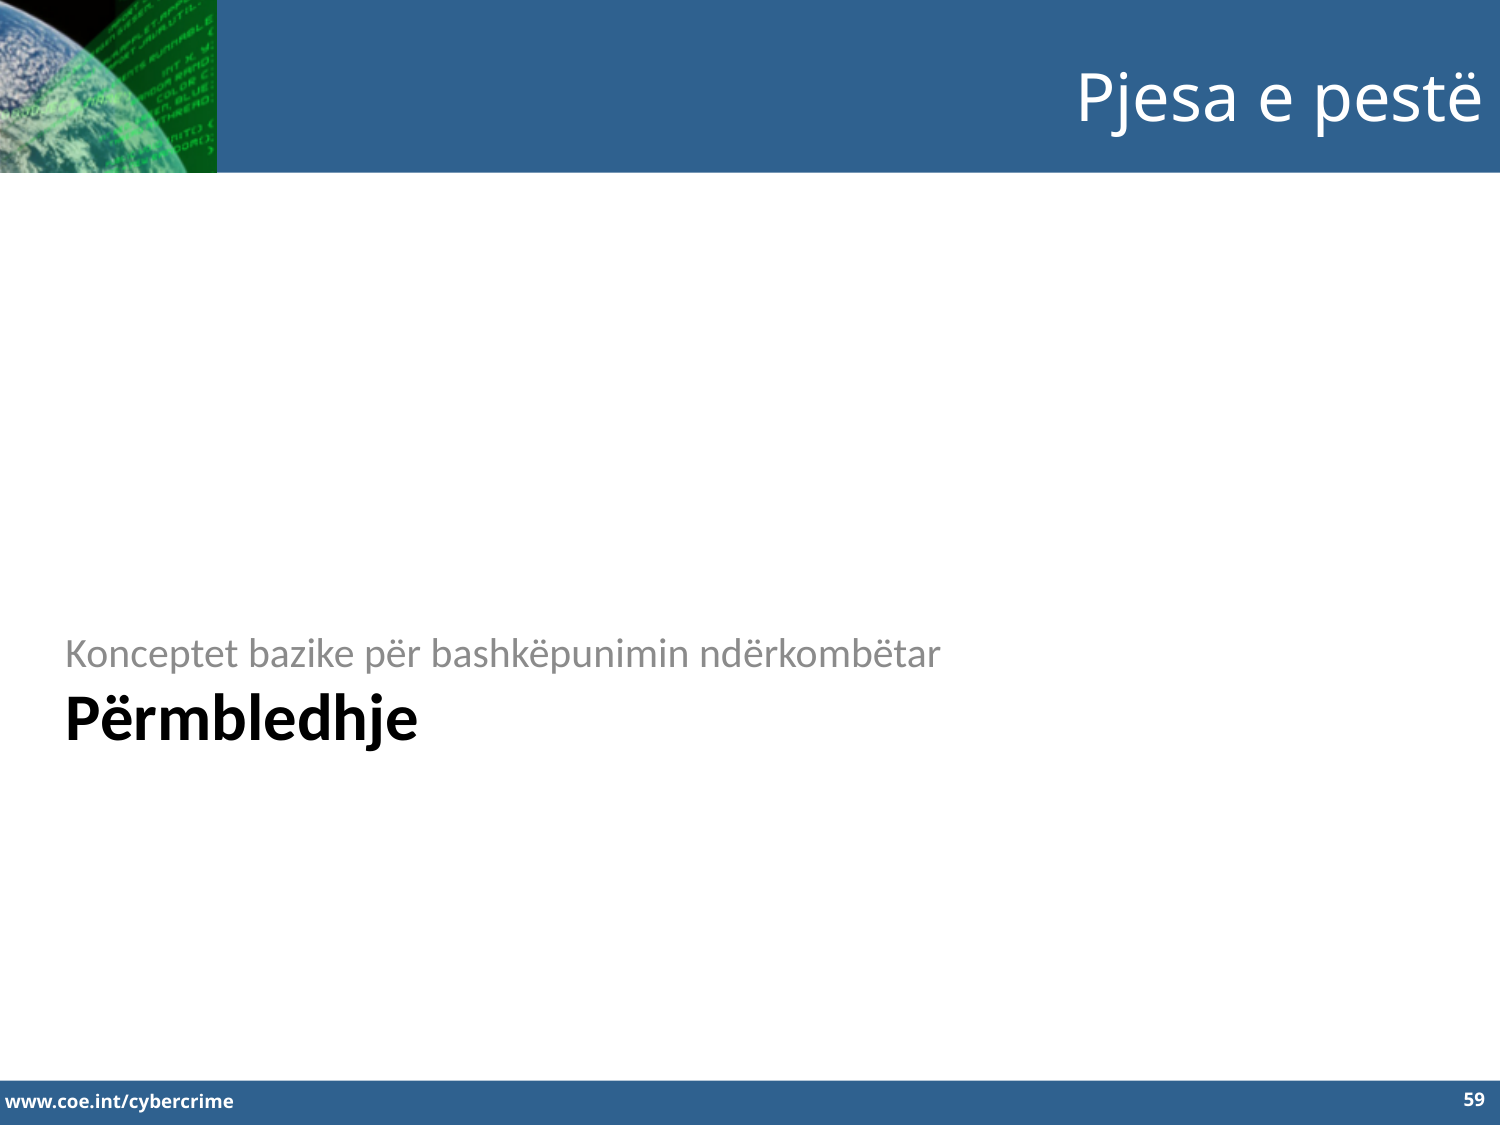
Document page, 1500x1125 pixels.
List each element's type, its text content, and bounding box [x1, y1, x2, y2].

slide_number 59 [1162, 1080, 1500, 1125]
picture [0, 1, 217, 173]
text_box Konceptet bazike për bashkëpunimin ndërkombëtar [50, 624, 1326, 682]
text_box Pjesa e pestë [309, 18, 1500, 171]
text_box Përmbledhje [50, 681, 1450, 761]
